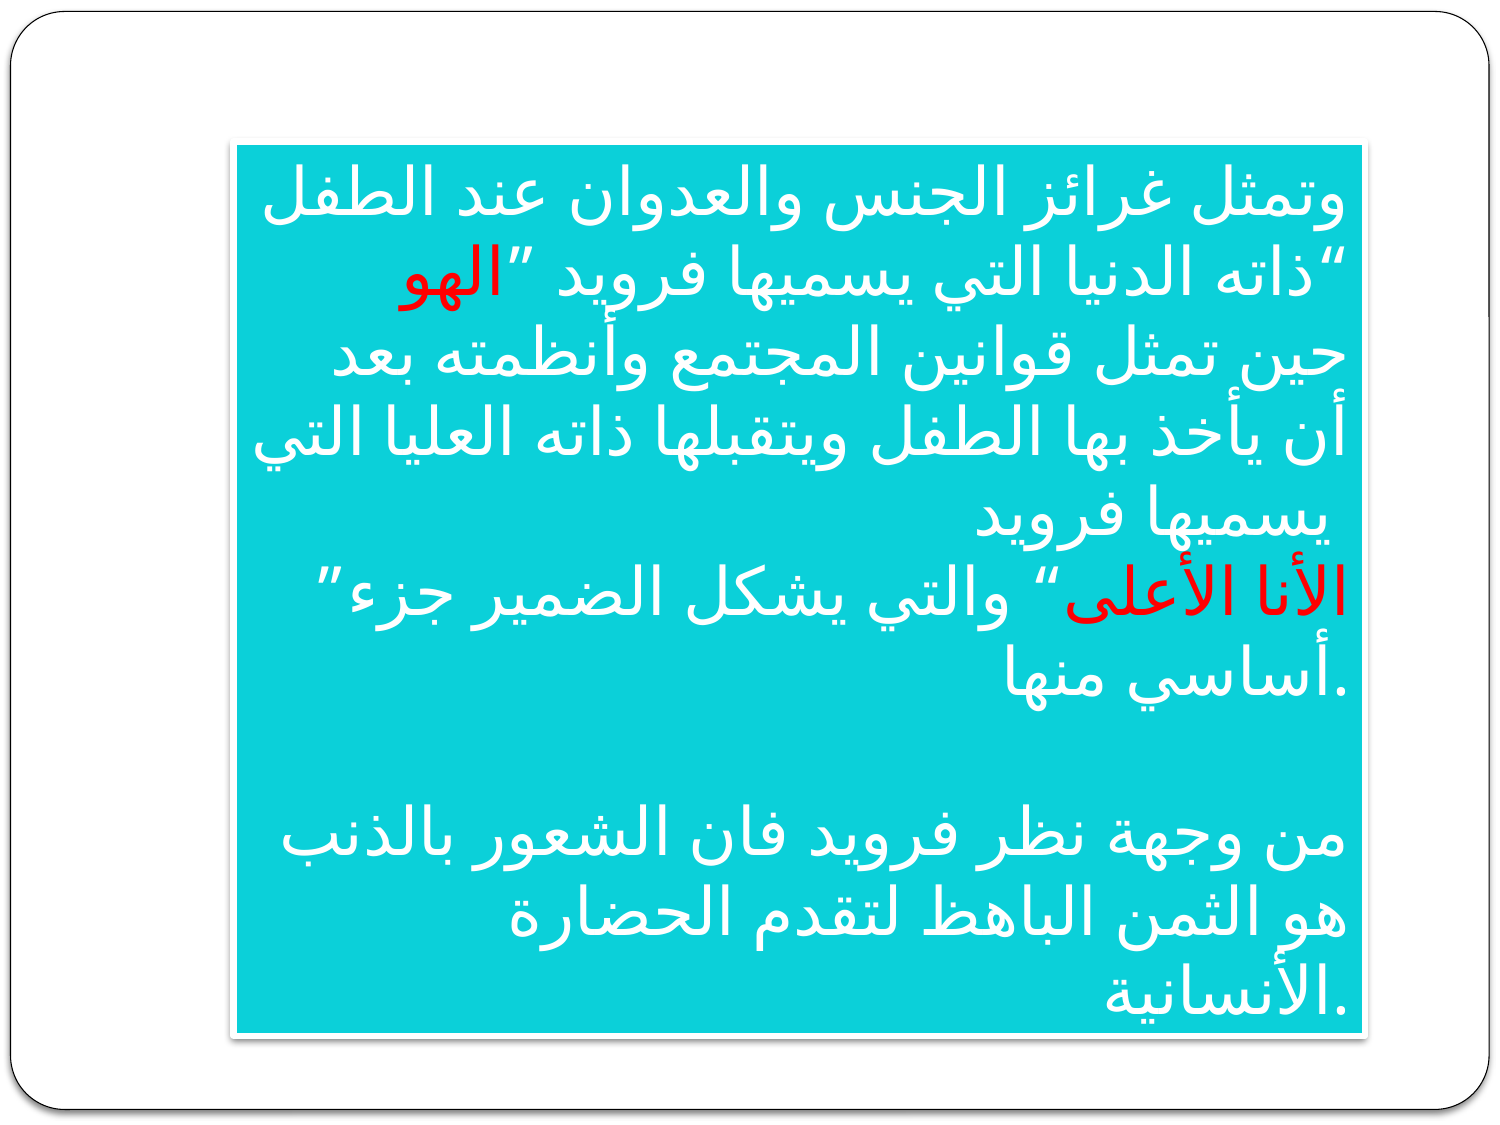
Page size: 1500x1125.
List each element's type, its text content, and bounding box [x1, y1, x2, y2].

text_box وتمثل غرائز الجنس والعدوان عند الطفل ذاته الدنيا التي يسميها فرويد ”الهو“ حين تمثل قوانين المجتمع وأنظمته بعد أن يأخذ بها الطفل ويتقبلها ذاته العليا التي يسميها فرويد ”الأنا الأعلى“ والتي يشكل الضمير جزء أساسي منها. من وجهة نظر فرويد فان الشعور بالذنب هو الثمن الباهظ لتقدم الحضارة الأنسانية. [230, 138, 1368, 1039]
